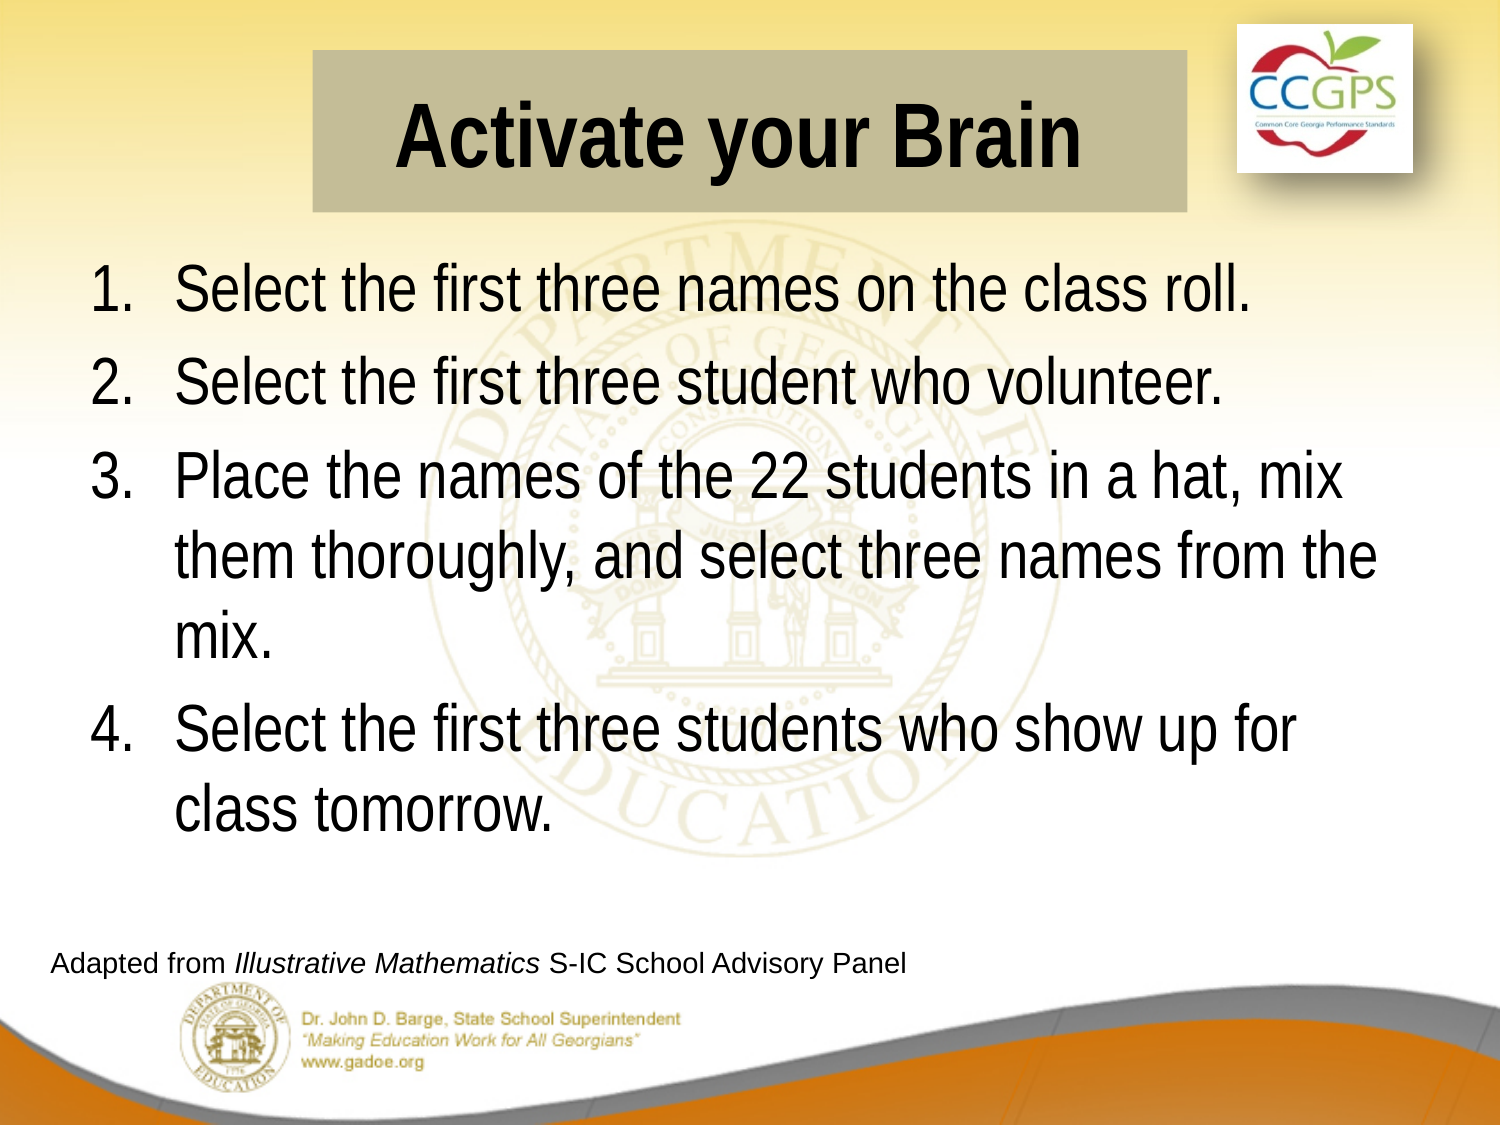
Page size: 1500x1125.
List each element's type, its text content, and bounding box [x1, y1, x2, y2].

subtitle Select the first three names on the class roll. Select the first three student who volunteer. Place the names of the 22 students in a hat, mix them thoroughly, and select three names from the mix. Select the first three students who show up for class tomorrow. [74, 237, 1413, 926]
title Activate your Brain [312, 49, 1188, 213]
picture [0, 0, 1500, 1125]
text_box Adapted from Illustrative Mathematics S-IC School Advisory Panel [35, 936, 923, 987]
